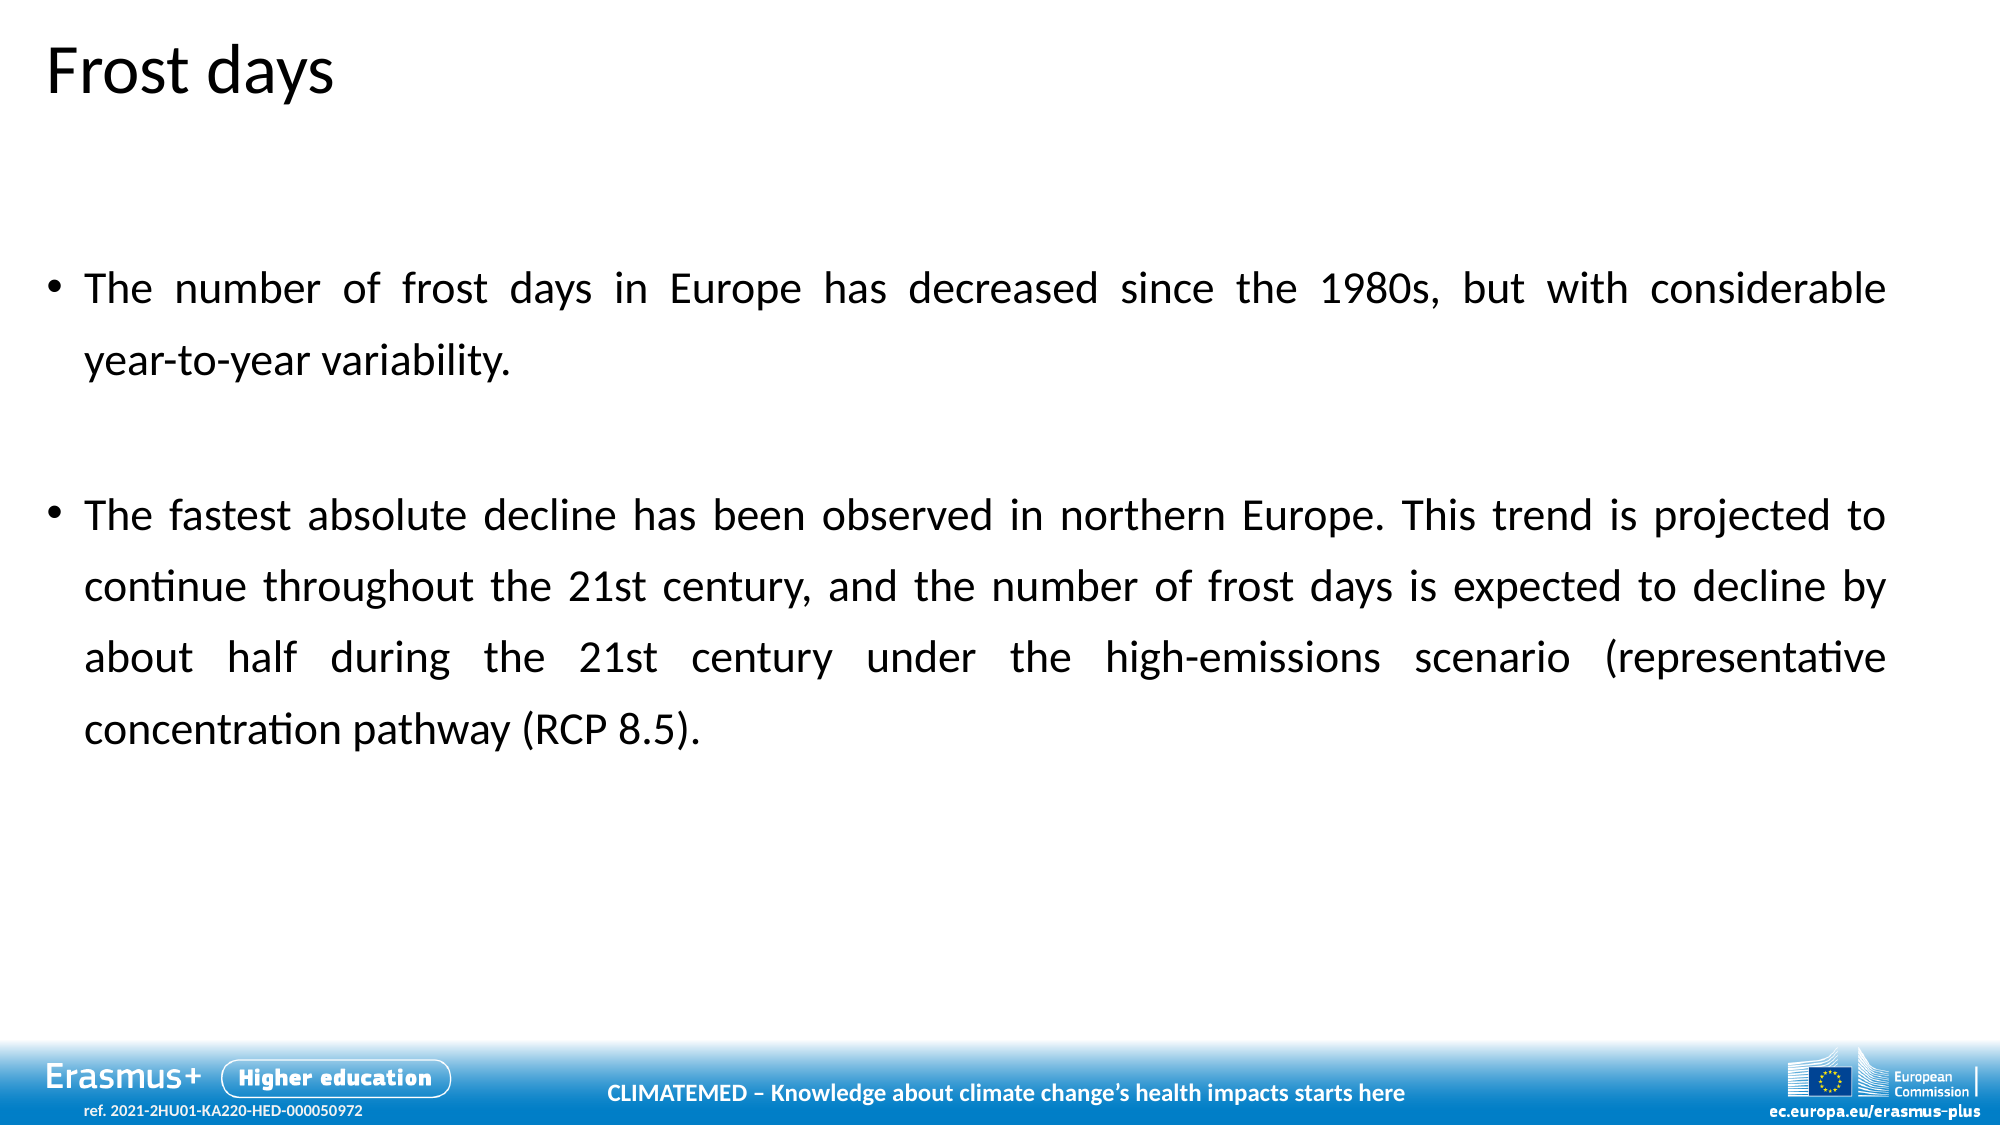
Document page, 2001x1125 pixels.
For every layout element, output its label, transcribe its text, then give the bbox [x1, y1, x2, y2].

title Frost days [31, 25, 1984, 116]
list The number of frost days in Europe has decreased since the 1980s, but with considerable year-to-year variability. The fastest absolute decline has been observed in northern Europe. This trend is projected to continue throughout the 21st century, and the number of frost days is expected to decline by about half during the 21st century under the high-emissions scenario (representative concentration pathway (RCP 8.5). [31, 234, 1904, 1035]
picture [0, 899, 2000, 1125]
